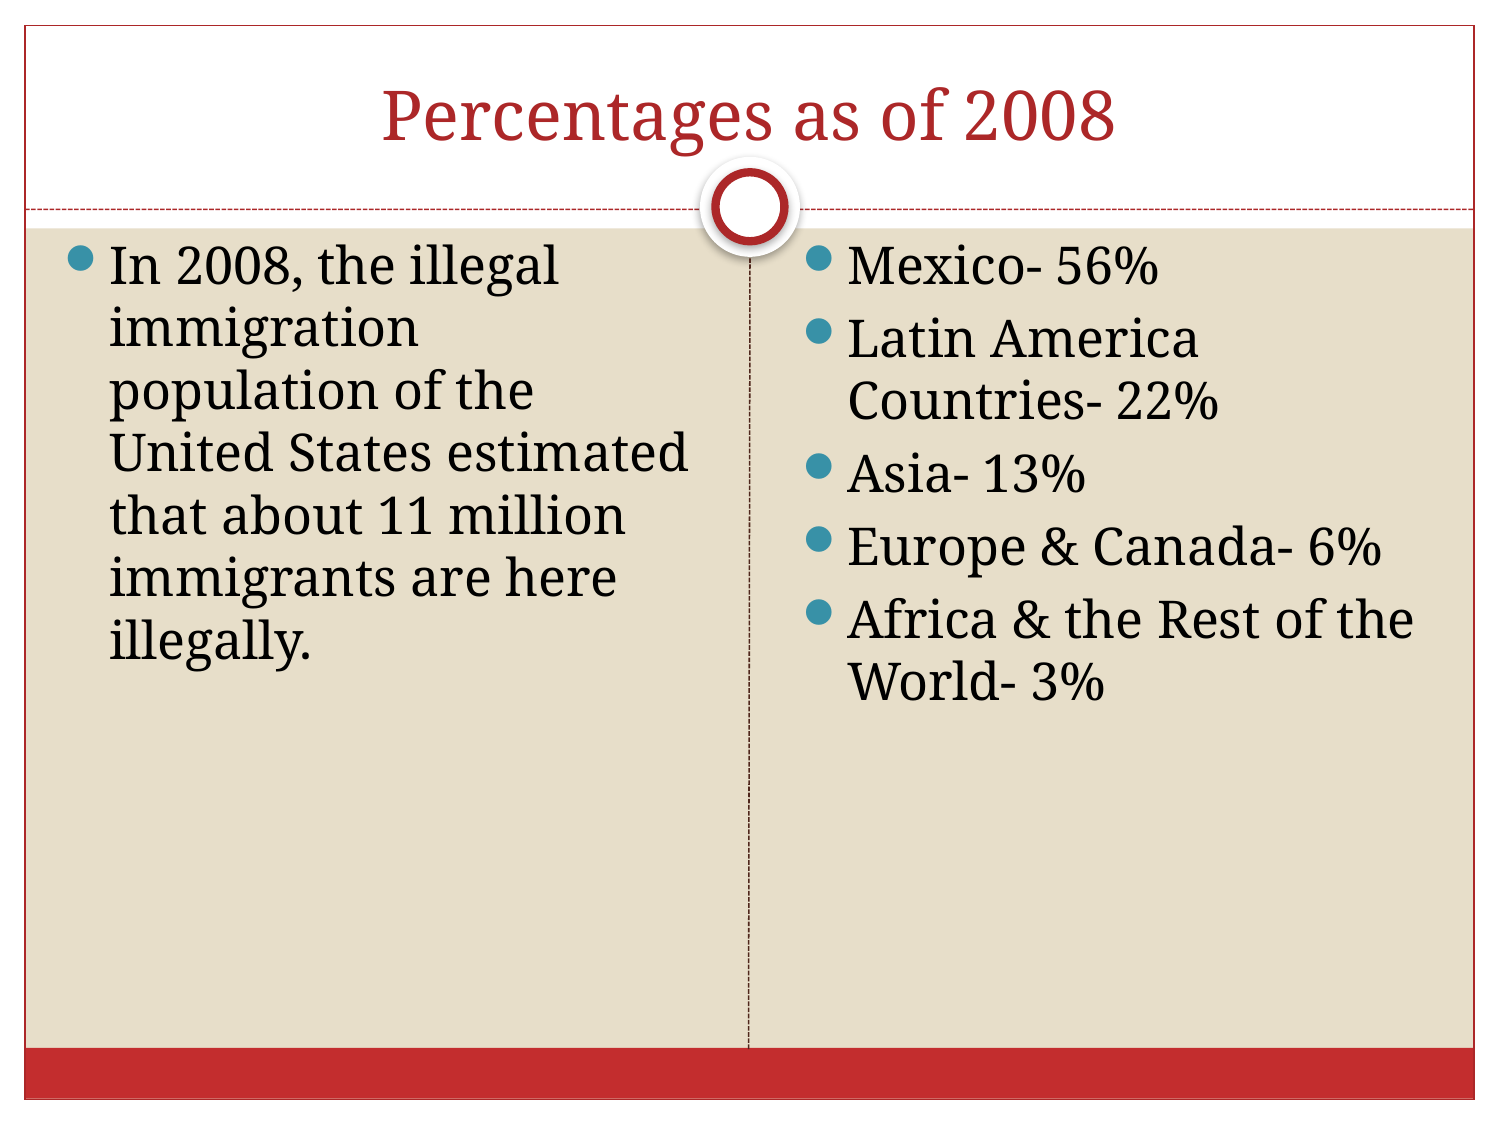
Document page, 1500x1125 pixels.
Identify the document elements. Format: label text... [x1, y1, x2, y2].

title Percentages as of 2008 [49, 37, 1450, 162]
list Mexico- 56% Latin America Countries- 22% Asia- 13% Europe & Canada- 6% Africa & the Rest of the World- 3% [787, 224, 1450, 993]
list In 2008, the illegal immigration population of the United States estimated that about 11 million immigrants are here illegally. [49, 224, 712, 993]
